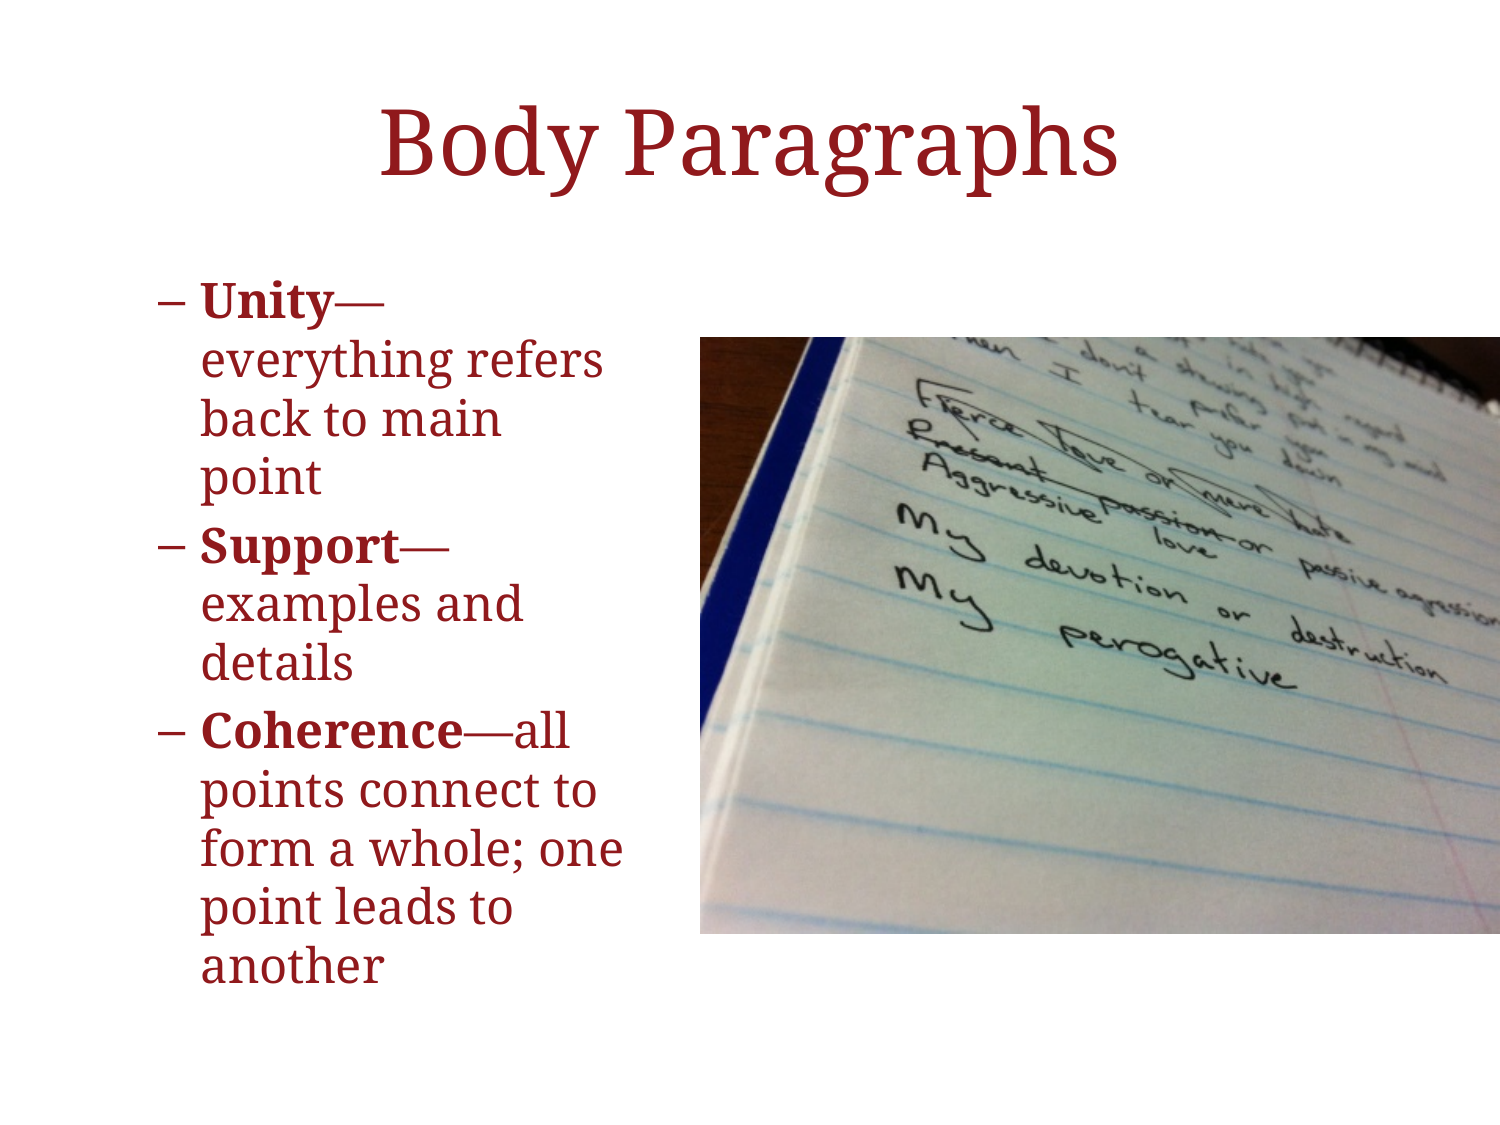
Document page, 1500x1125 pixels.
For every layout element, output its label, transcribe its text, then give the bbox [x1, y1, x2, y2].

picture [700, 337, 1500, 934]
title Body Paragraphs [75, 45, 1425, 233]
list Unity—everything refers back to main point Support—examples and details Coherence—all points connect to form a whole; one point leads to another [75, 262, 650, 1005]
